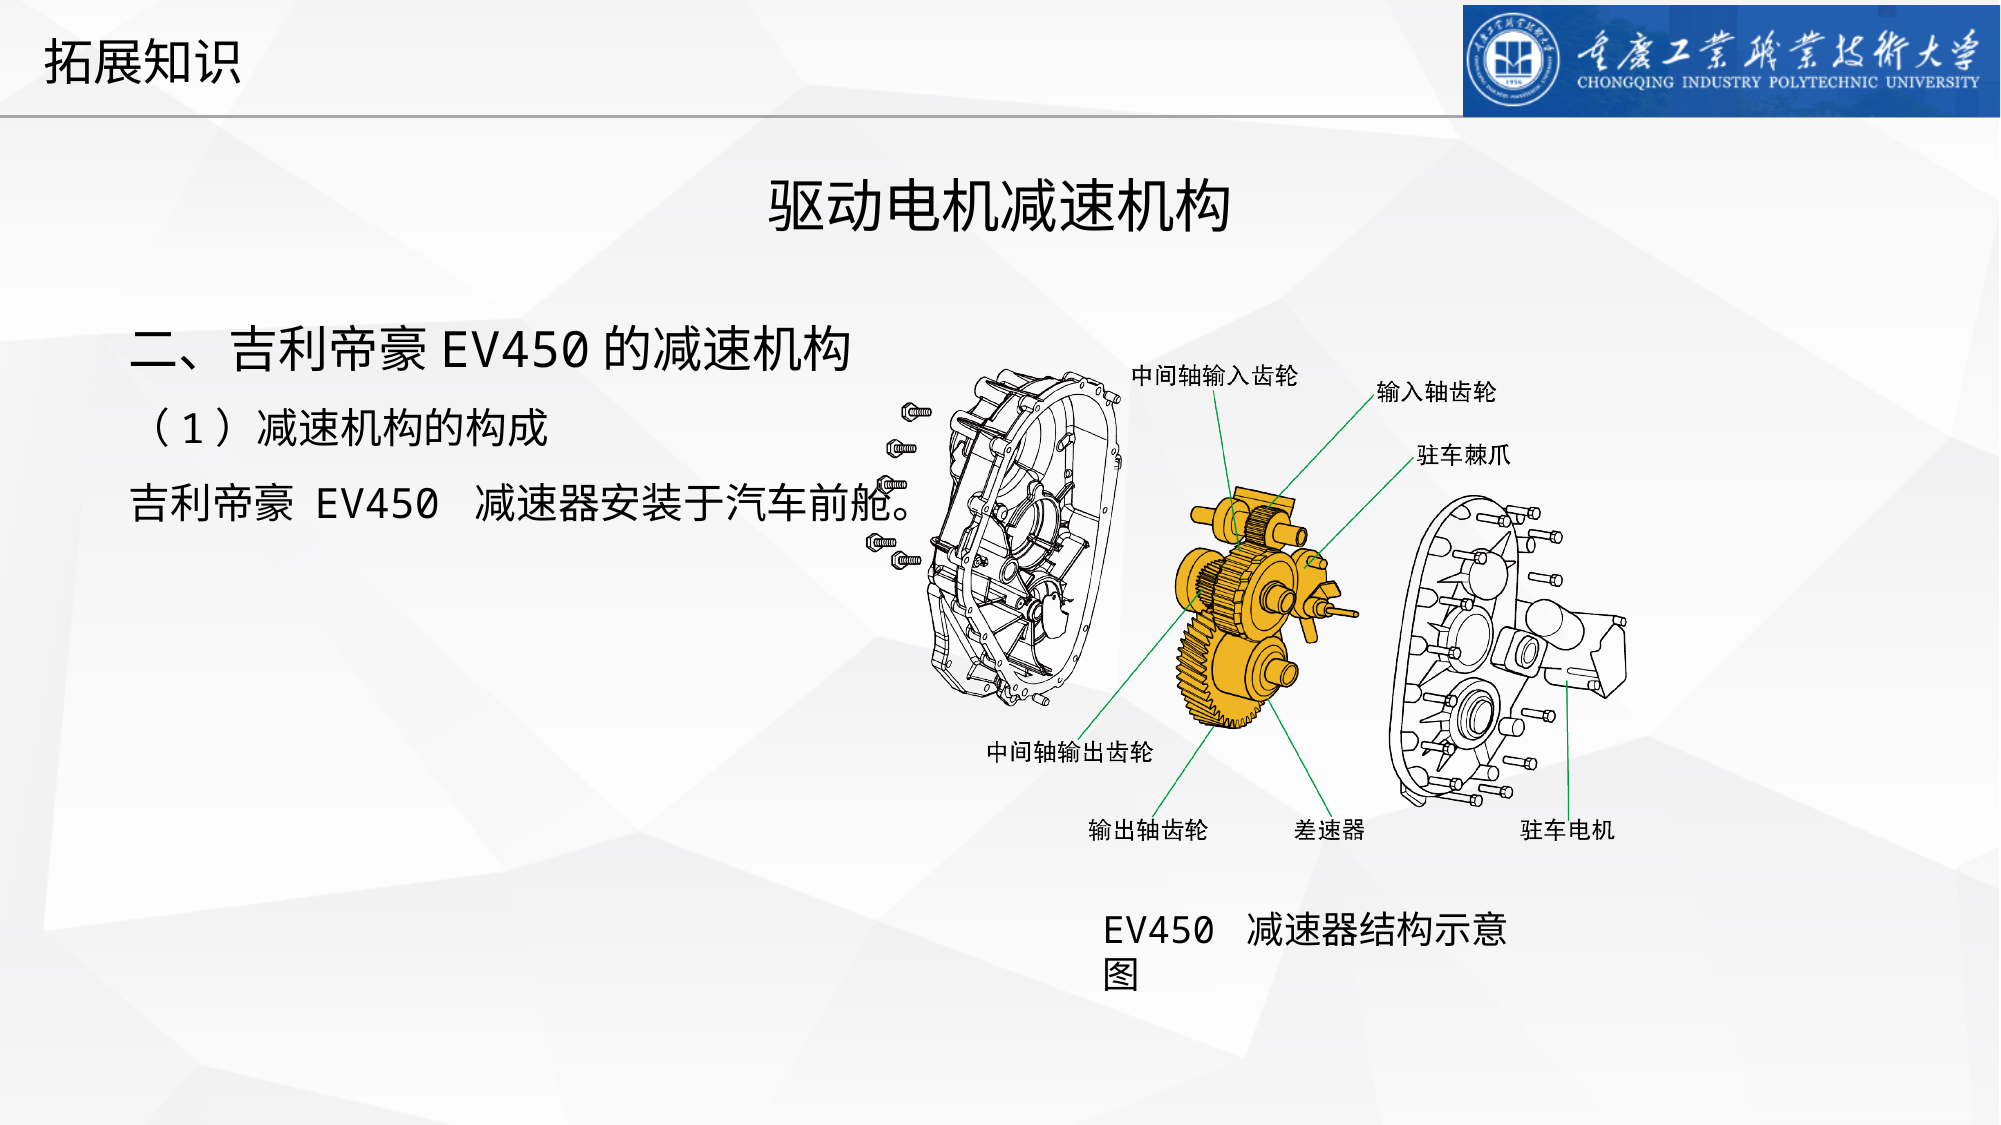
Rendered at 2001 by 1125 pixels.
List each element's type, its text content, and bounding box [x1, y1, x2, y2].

text_box 二、吉利帝豪EV450的减速机构 （1）减速机构的构成 吉利帝豪 EV450 减速器安装于汽车前舱。 [113, 279, 1247, 535]
text_box 驱动电机减速机构 [433, 161, 1567, 247]
picture [0, 0, 2001, 117]
picture [0, 118, 1999, 1125]
text_box EV450 减速器结构示意图 [1087, 898, 1535, 1004]
